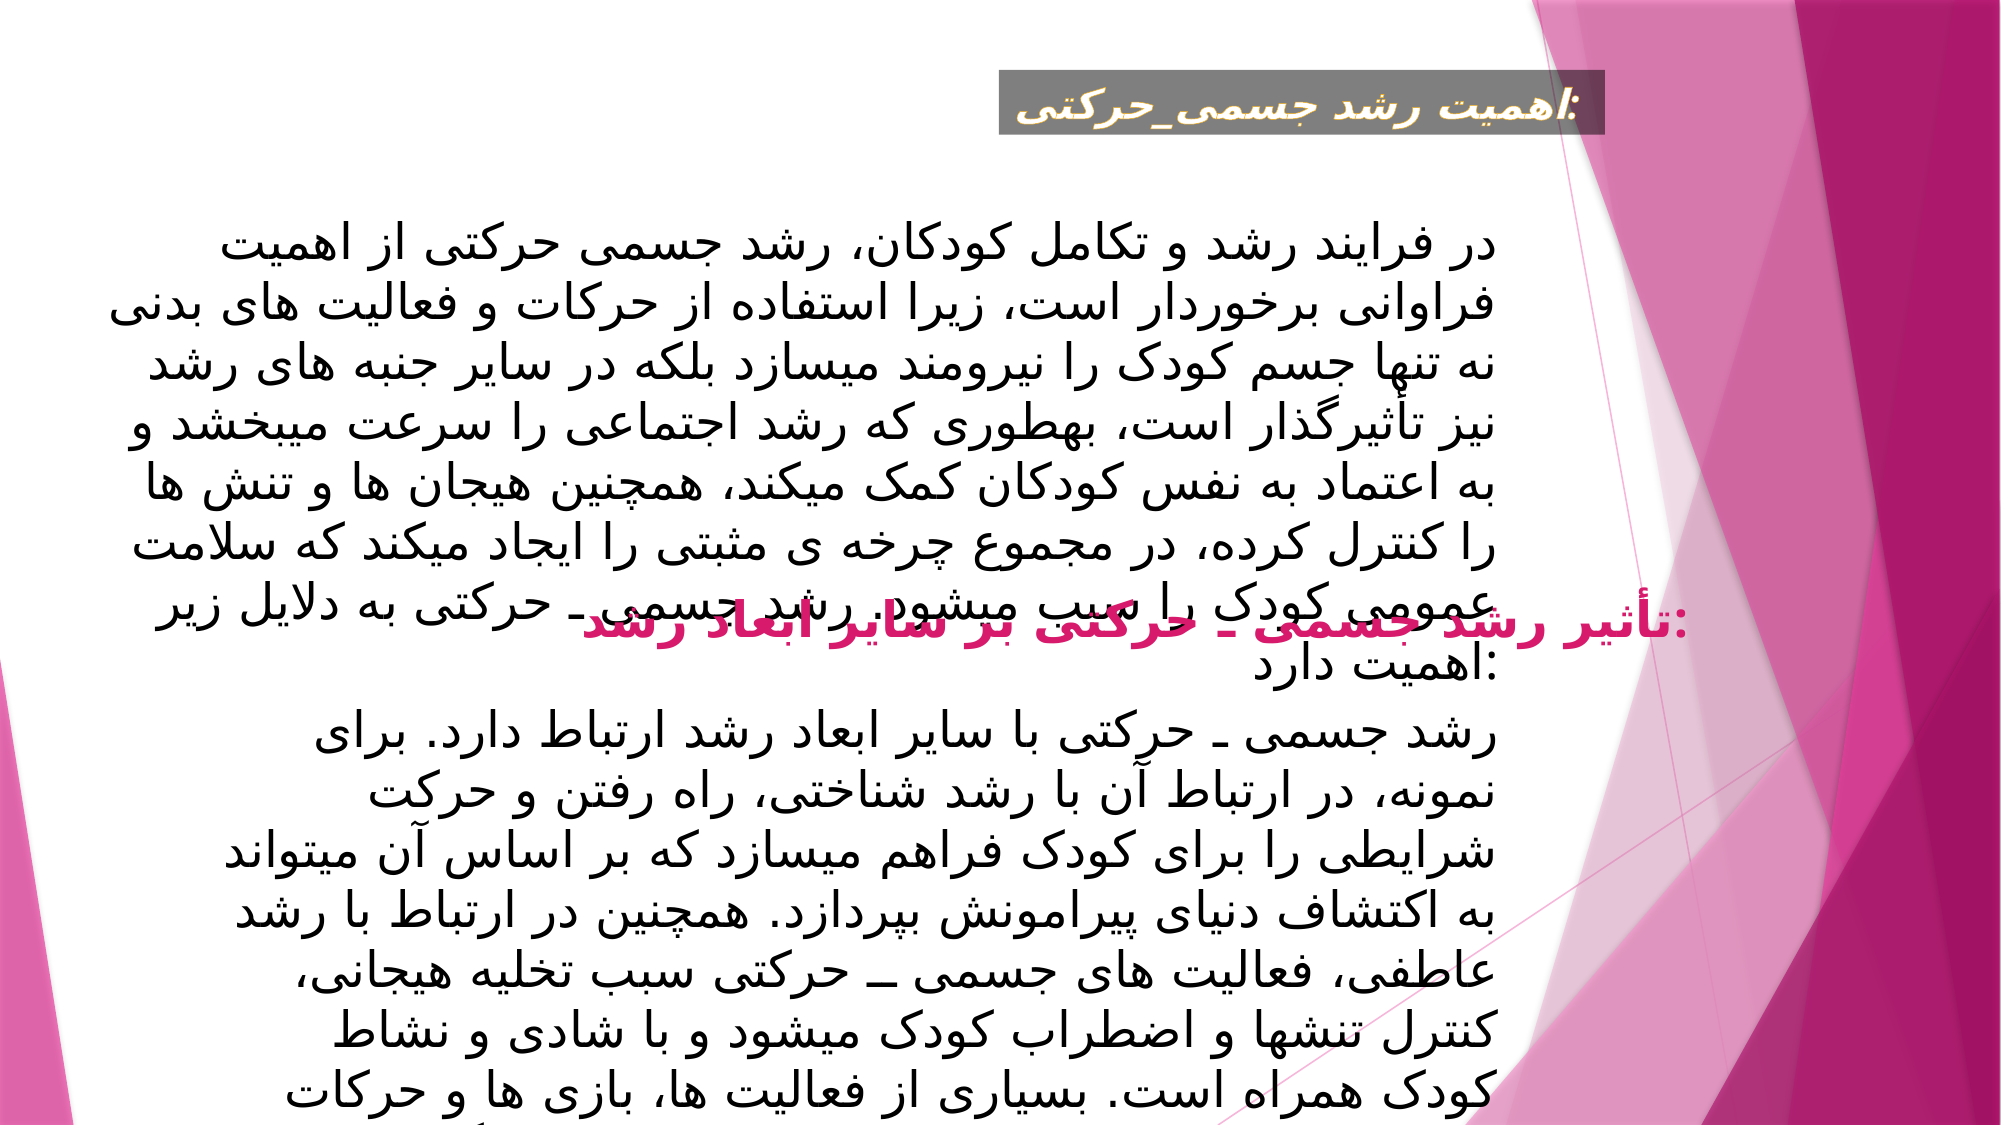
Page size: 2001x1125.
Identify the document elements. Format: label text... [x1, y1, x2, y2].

text_box رشد جسمی ـ حرکتی با سایر ابعاد رشد ارتباط دارد. برای نمونه، در ارتباط آن با رشد شناختی، راه رفتن و حرکت شرایطی را برای کودک فراهم میسازد که بر اساس آن میتواند به اکتشاف دنیای پیرامونش بپردازد. همچنین در ارتباط با رشد عاطفی، فعالیت های جسمی ــ حرکتی سبب تخلیه هیجانی، کنترل تنشها و اضطراب کودک میشود و با شادی و نشاط کودک همراه است. بسیاری از فعالیت ها، بازی ها و حرکات ورزشی مرتبط با رشد جسمی ـ حرکتی بهصورت گروهی انجام میشود و در نتیجه، به رشد اجتماعی کودکان کمک میکند. [192, 689, 1514, 1125]
text_box در فرایند رشد و تکامل کودکان، رشد جسمی حرکتی از اهمیت فراوانی برخوردار است، زیرا استفاده از حرکات و فعالیت های بدنی نه تنها جسم کودک را نیرومند میسازد بلکه در سایر جنبه های رشد نیز تأثیرگذار است، بهطوری که رشد اجتماعی را سرعت میبخشد و به اعتماد به نفس کودکان کمک میکند، همچنین هیجان ها و تنش ها را کنترل کرده، در مجموع چرخه ی مثبتی را ایجاد میکند که سلامت عمومی کودک را سبب میشود. رشد جسمی ـ حرکتی به دلایل زیر اهمیت دارد: [87, 201, 1514, 697]
text_box اهمیت رشد جسمی_حرکتی: [998, 69, 1605, 135]
text_box تأثیر رشد جسمی ـ حرکتی بر سایر ابعاد رشد: [566, 580, 1716, 656]
